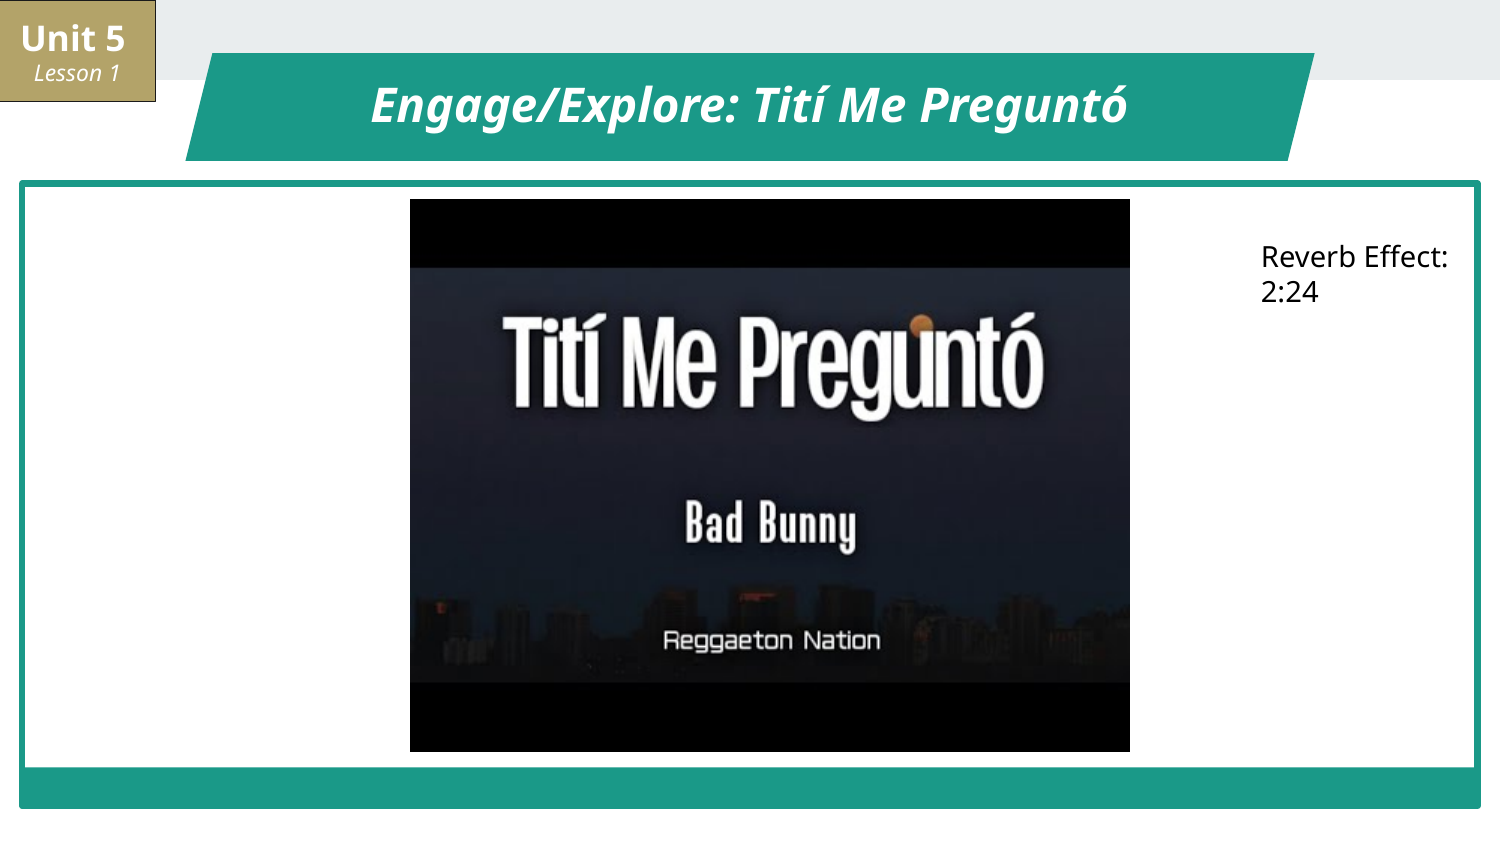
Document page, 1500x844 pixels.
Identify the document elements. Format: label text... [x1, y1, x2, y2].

text_box [185, 53, 1315, 161]
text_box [409, 198, 1131, 753]
title Engage/Explore: Tití Me Preguntó [221, 60, 1279, 155]
picture [25, 186, 1475, 804]
text_box Unit 5 Lesson 1 [0, 0, 156, 102]
